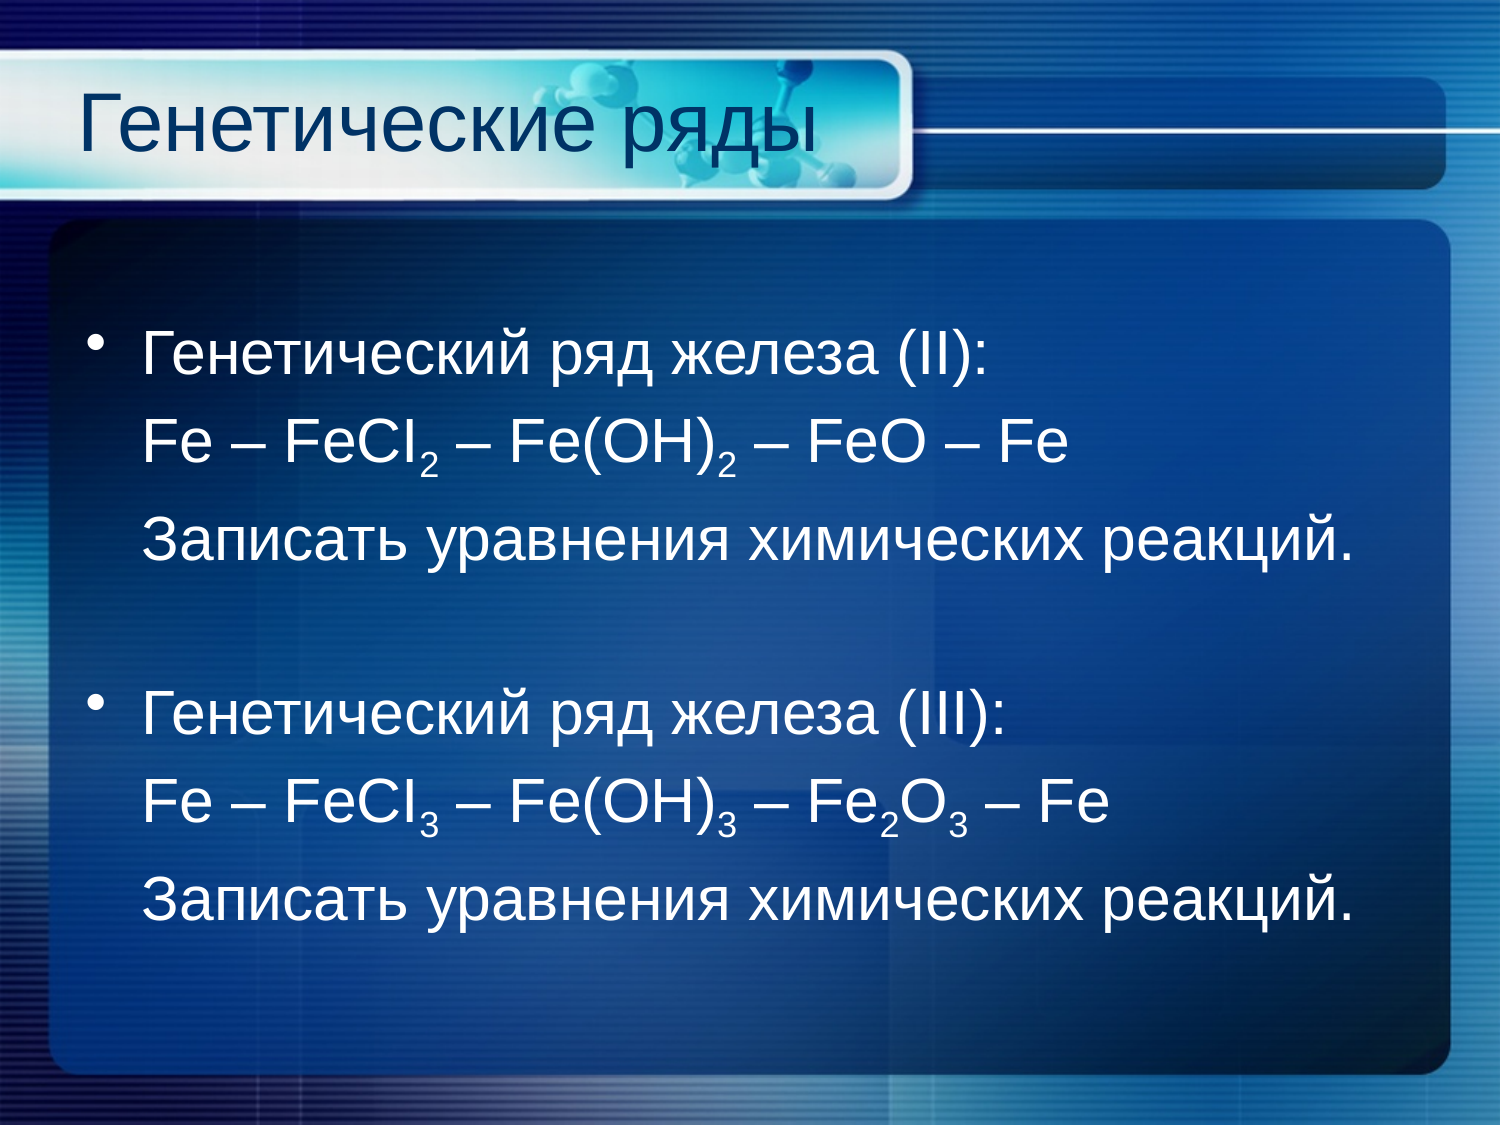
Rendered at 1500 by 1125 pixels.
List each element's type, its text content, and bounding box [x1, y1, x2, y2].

title Генетические ряды [29, 54, 869, 183]
list Генетический ряд железа (II): Fe – FeCI2 – Fe(OH)2 – FeO – Fe Записать уравнения химических реакций. Генетический ряд железа (III): Fe – FeCI3 – Fe(OH)3 – Fe2O3 – Fe Записать уравнения химических реакций. [70, 304, 1421, 933]
picture [0, 0, 1500, 1125]
